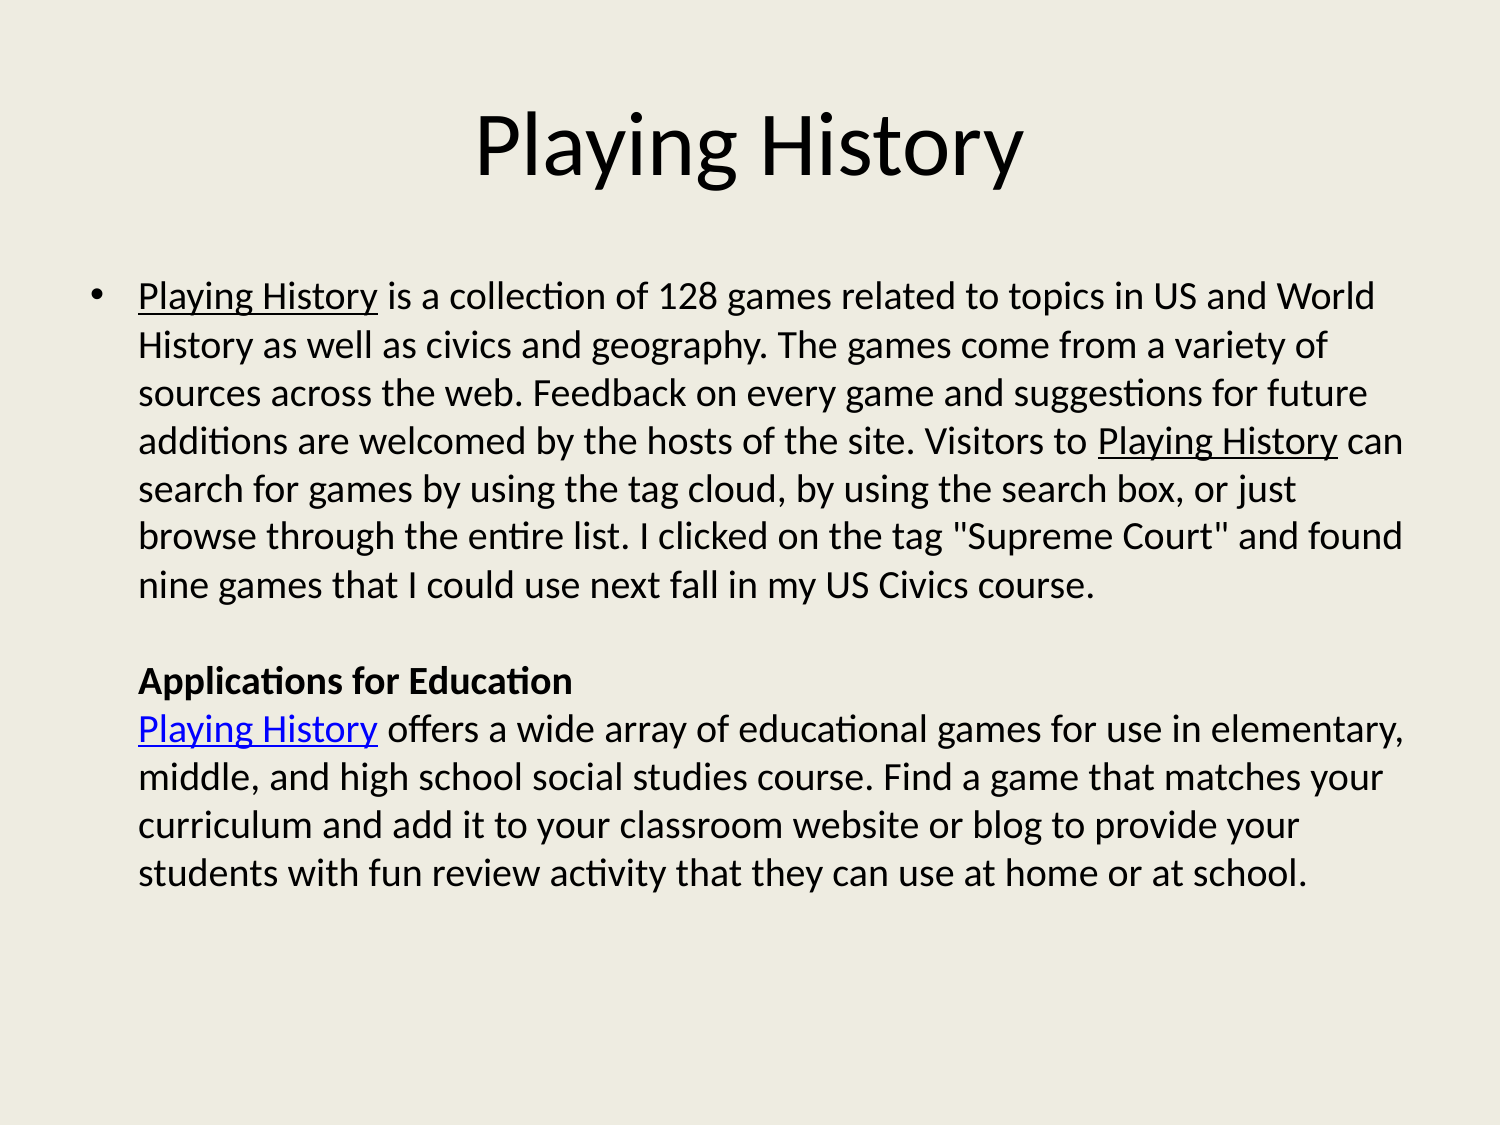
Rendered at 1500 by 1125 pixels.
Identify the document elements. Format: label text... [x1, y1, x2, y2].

list Playing History is a collection of 128 games related to topics in US and World History as well as civics and geography. The games come from a variety of sources across the web. Feedback on every game and suggestions for future additions are welcomed by the hosts of the site. Visitors to Playing History can search for games by using the tag cloud, by using the search box, or just browse through the entire list. I clicked on the tag "Supreme Court" and found nine games that I could use next fall in my US Civics course. Applications for Education Playing History offers a wide array of educational games for use in elementary, middle, and high school social studies course. Find a game that matches your curriculum and add it to your classroom website or blog to provide your students with fun review activity that they can use at home or at school. [75, 262, 1425, 1005]
title Playing History [75, 45, 1425, 233]
